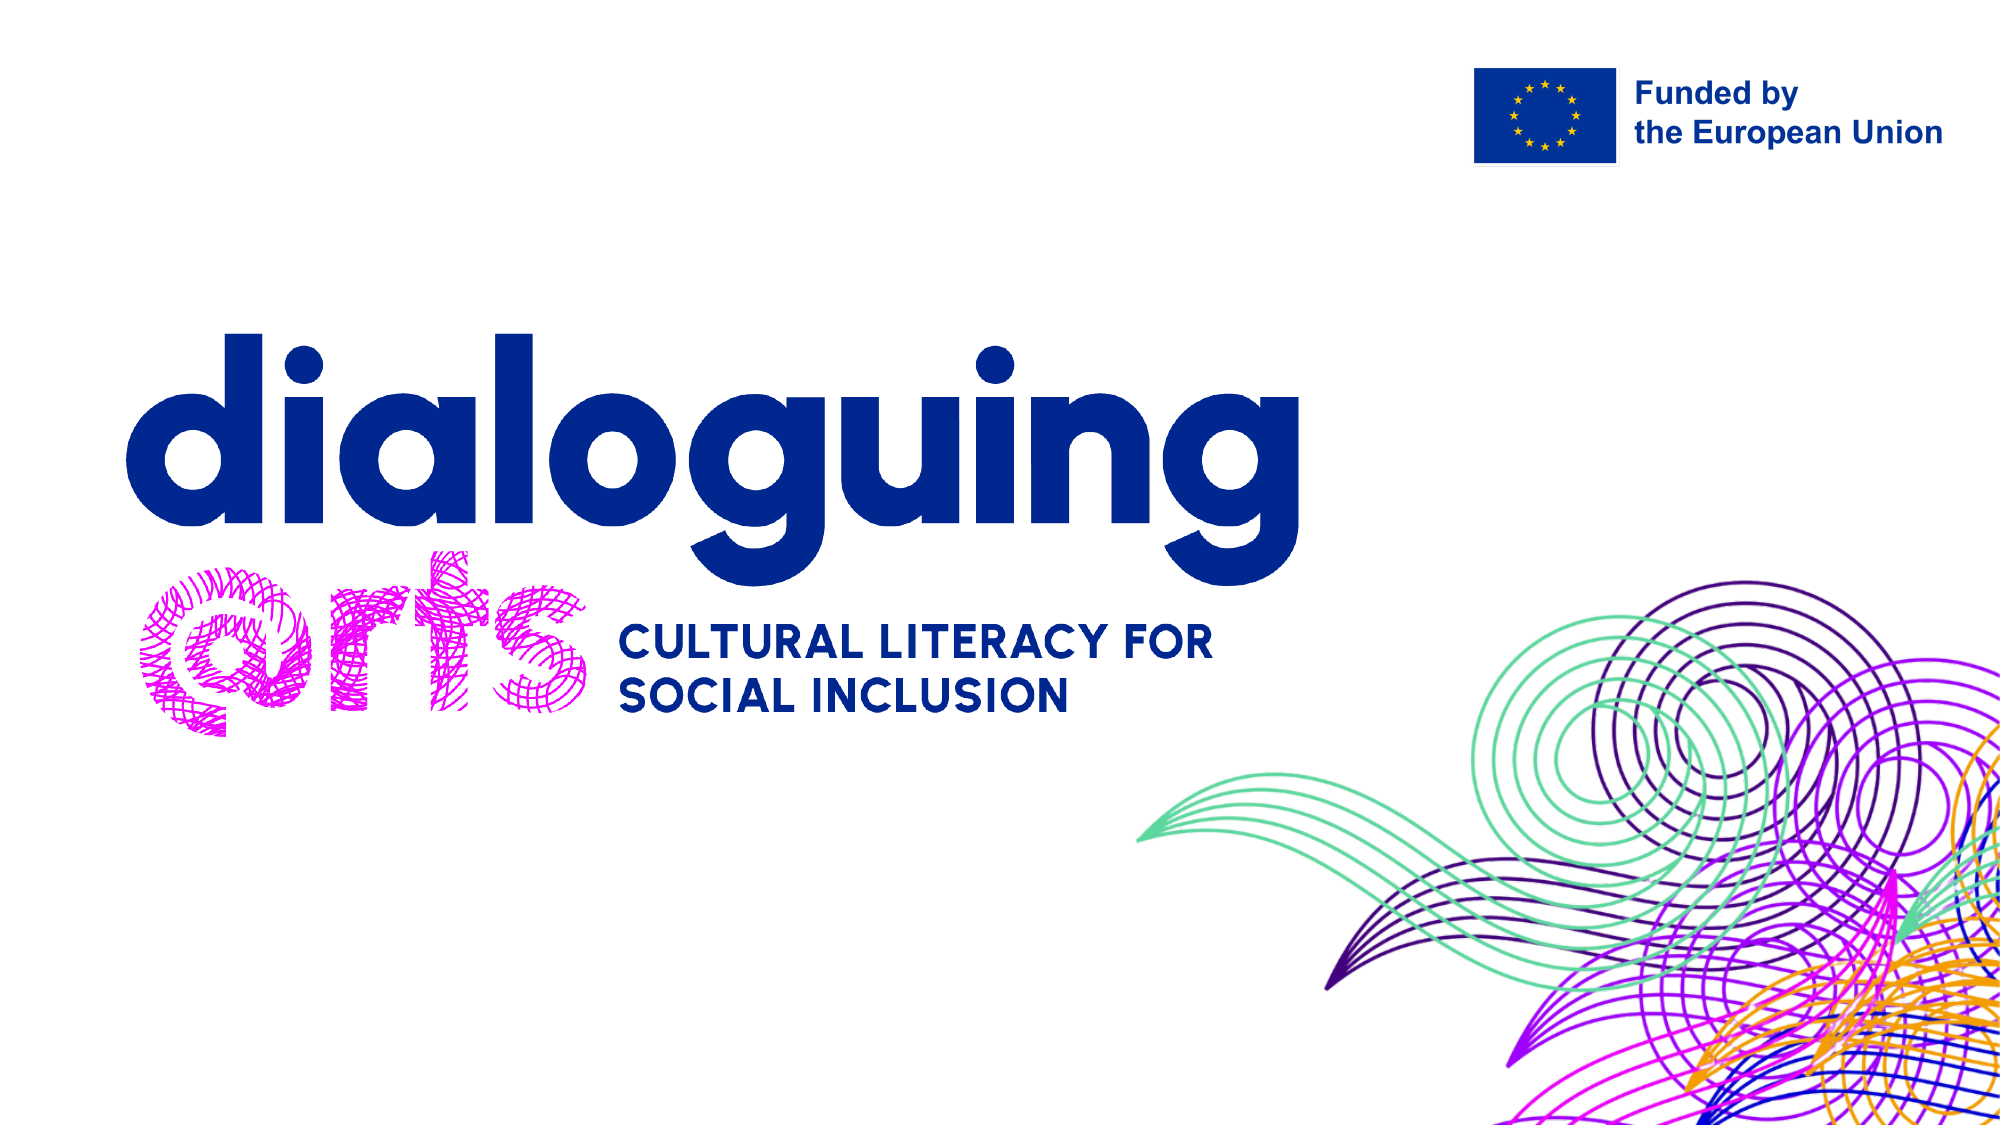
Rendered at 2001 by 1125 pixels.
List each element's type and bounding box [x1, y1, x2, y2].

picture [12, 203, 2000, 1125]
picture [1465, 60, 1962, 172]
